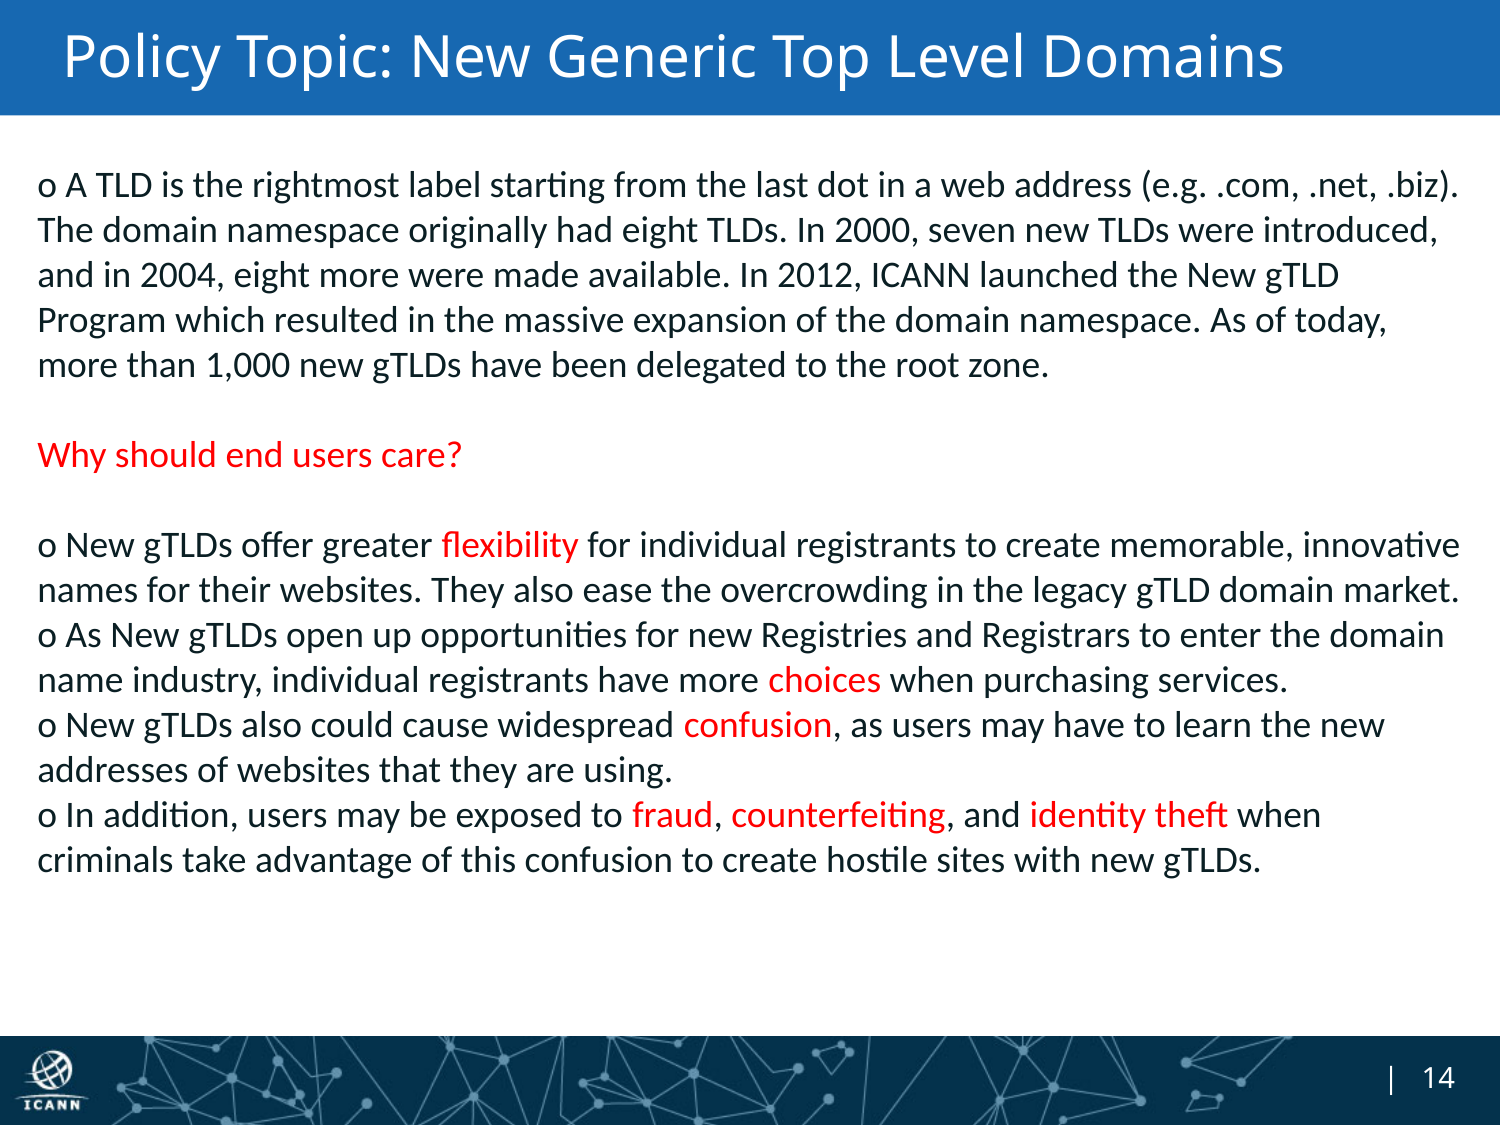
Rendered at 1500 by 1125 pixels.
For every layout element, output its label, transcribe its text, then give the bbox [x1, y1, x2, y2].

title Policy Topic: New Generic Top Level Domains (gTLDs) [0, 0, 1500, 116]
text_box o A TLD is the rightmost label starting from the last dot in a web address (e.g. .com, .net, .biz). The domain namespace originally had eight TLDs. In 2000, seven new TLDs were introduced, and in 2004, eight more were made available. In 2012, ICANN launched the New gTLD Program which resulted in the massive expansion of the domain namespace. As of today, more than 1,000 new gTLDs have been delegated to the root zone. Why should end users care? o New gTLDs offer greater flexibility for individual registrants to create memorable, innovative names for their websites. They also ease the overcrowding in the legacy gTLD domain market. o As New gTLDs open up opportunities for new Registries and Registrars to enter the domain name industry, individual registrants have more choices when purchasing services. o New gTLDs also could cause widespread confusion, as users may have to learn the new addresses of websites that they are using. o In addition, users may be exposed to fraud, counterfeiting, and identity theft when criminals take advantage of this confusion to create hostile sites with new gTLDs. [22, 152, 1481, 888]
picture [0, 1036, 1500, 1125]
